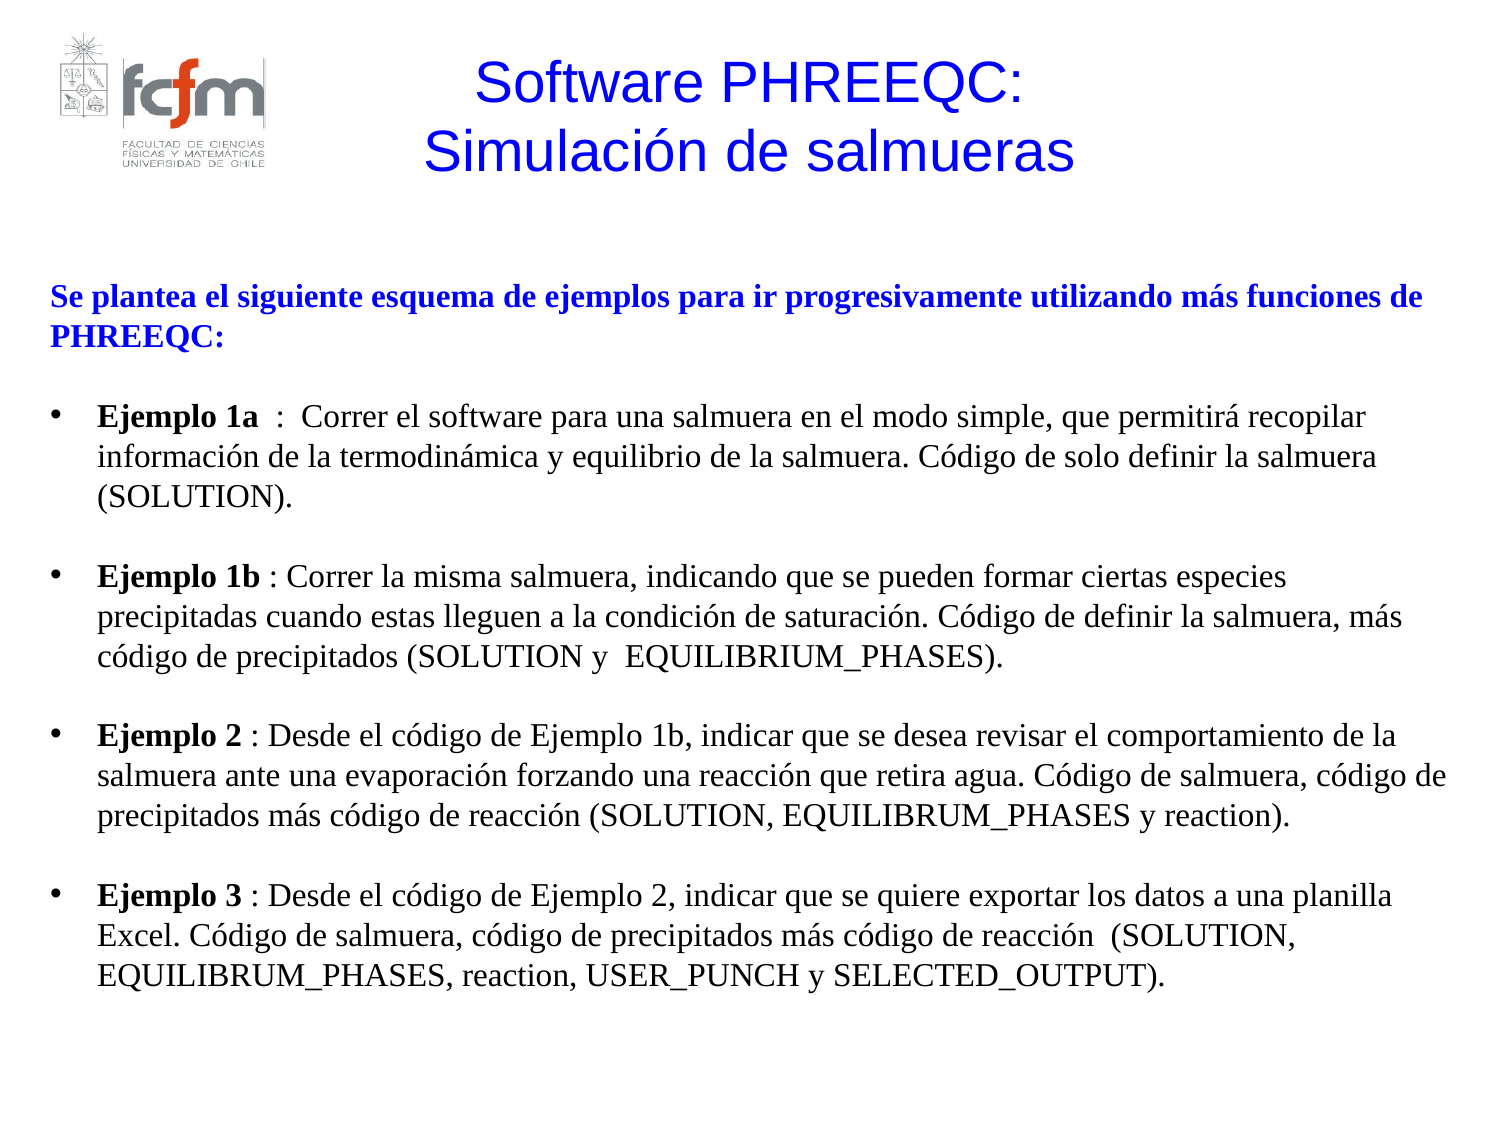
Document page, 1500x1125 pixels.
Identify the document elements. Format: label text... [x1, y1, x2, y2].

text_box Software PHREEQC: Simulación de salmueras [304, 19, 1196, 209]
text_box Se plantea el siguiente esquema de ejemplos para ir progresivamente utilizando más funciones de PHREEQC: Ejemplo 1a : Correr el software para una salmuera en el modo simple, que permitirá recopilar información de la termodinámica y equilibrio de la salmuera. Código de solo definir la salmuera (SOLUTION). Ejemplo 1b : Correr la misma salmuera, indicando que se pueden formar ciertas especies precipitadas cuando estas lleguen a la condición de saturación. Código de definir la salmuera, más código de precipitados (SOLUTION y EQUILIBRIUM_PHASES). Ejemplo 2 : Desde el código de Ejemplo 1b, indicar que se desea revisar el comportamiento de la salmuera ante una evaporación forzando una reacción que retira agua. Código de salmuera, código de precipitados más código de reacción (SOLUTION, EQUILIBRUM_PHASES y reaction). Ejemplo 3 : Desde el código de Ejemplo 2, indicar que se quiere exportar los datos a una planilla Excel. Código de salmuera, código de precipitados más código de reacción (SOLUTION, EQUILIBRUM_PHASES, reaction, USER_PUNCH y SELECTED_OUTPUT). [35, 267, 1465, 1041]
